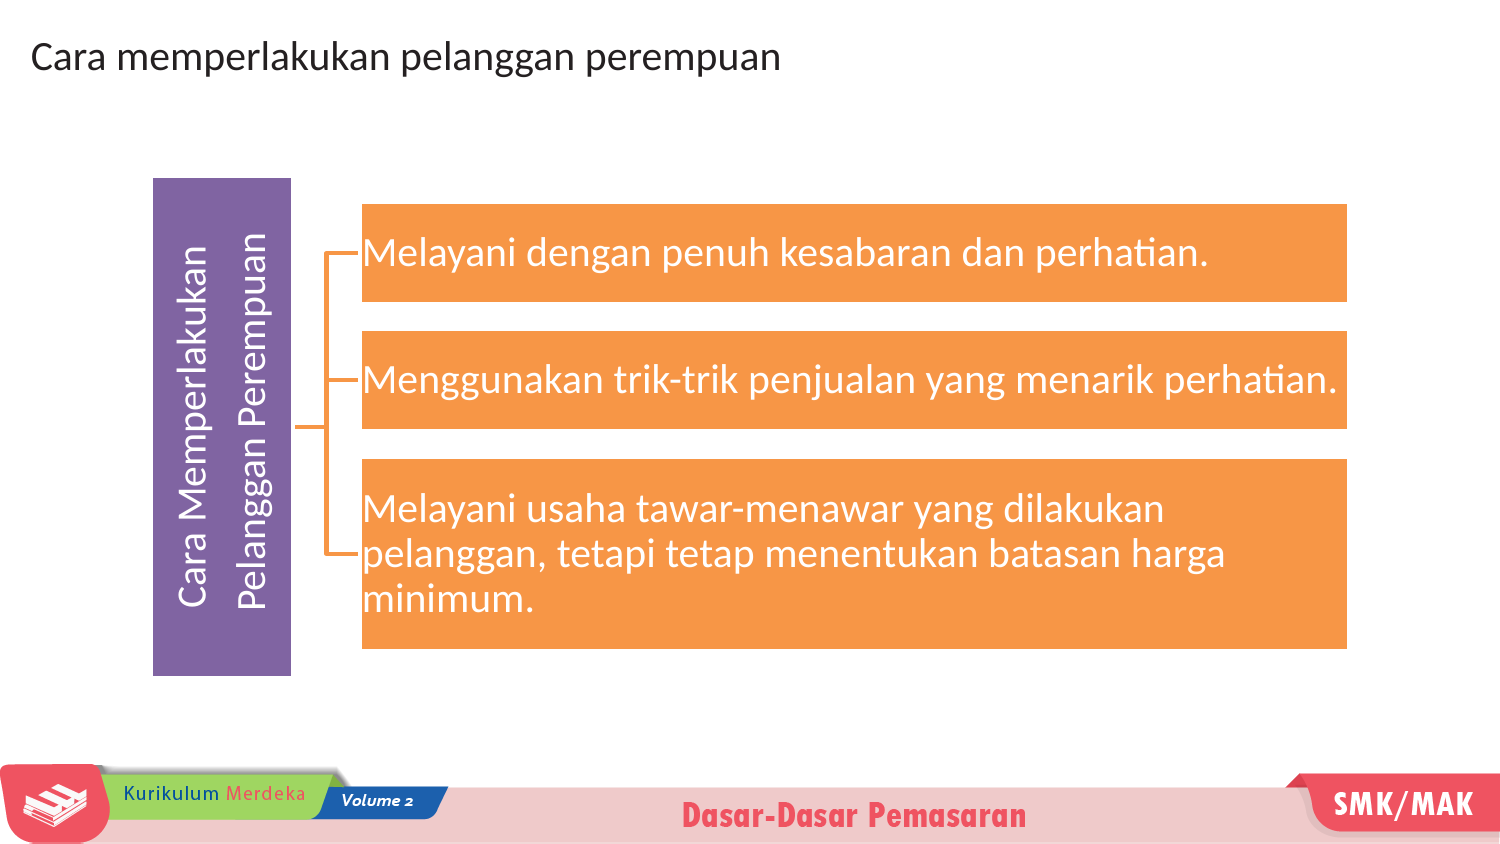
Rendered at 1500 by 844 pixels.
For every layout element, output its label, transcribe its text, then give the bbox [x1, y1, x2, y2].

text_box Cara memperlakukan pelanggan perempuan [16, 21, 798, 87]
picture [0, 764, 1500, 844]
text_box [149, 76, 1351, 778]
